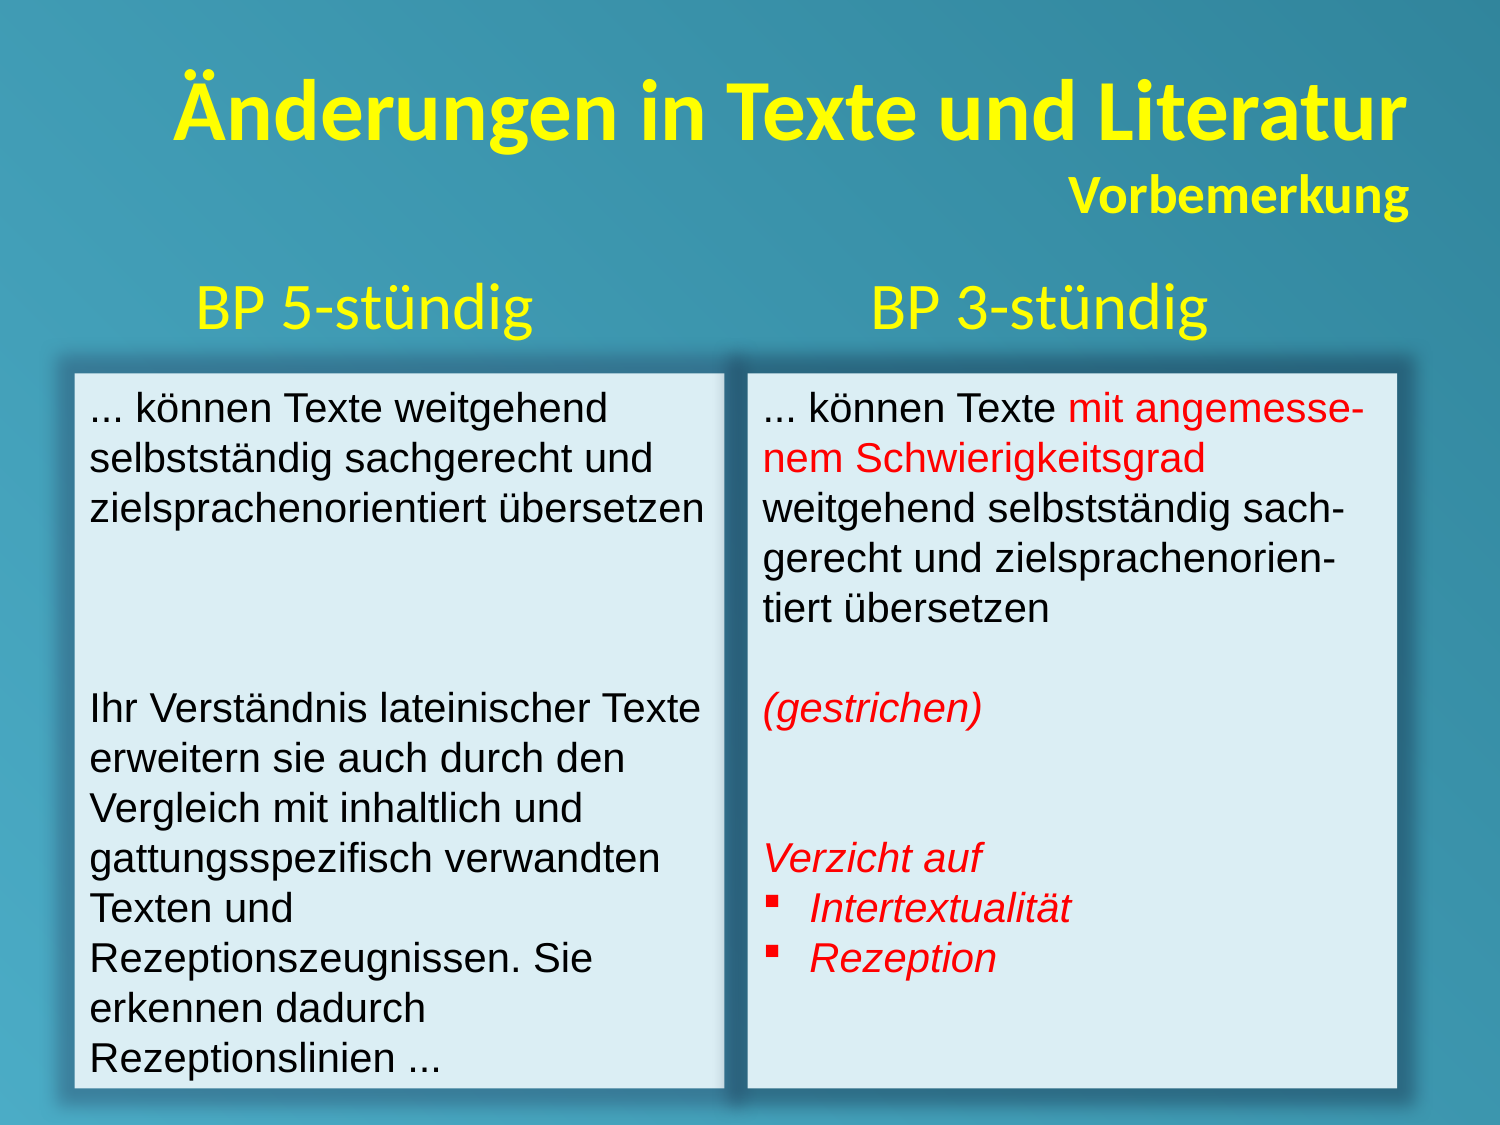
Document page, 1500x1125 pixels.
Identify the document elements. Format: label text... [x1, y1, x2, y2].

text_box ... können Texte mit angemesse-nem Schwierigkeitsgrad weitgehend selbstständig sach-gerecht und zielsprachenorien-tiert übersetzen (gestrichen) Verzicht auf Intertextualität Rezeption [747, 373, 1398, 1089]
text_box ... können Texte weitgehend selbstständig sachgerecht und zielsprachenorientiert übersetzen Ihr Verständnis lateinischer Texte erweitern sie auch durch den Vergleich mit inhaltlich und gattungsspezifisch verwandten Texten und Rezeptionszeugnissen. Sie erkennen dadurch Rezeptionslinien ... [74, 373, 717, 1089]
title Änderungen in Texte und Literatur Vorbemerkung [75, 45, 1425, 233]
list BP 5-stündig BP 3-stündig [75, 255, 1425, 352]
